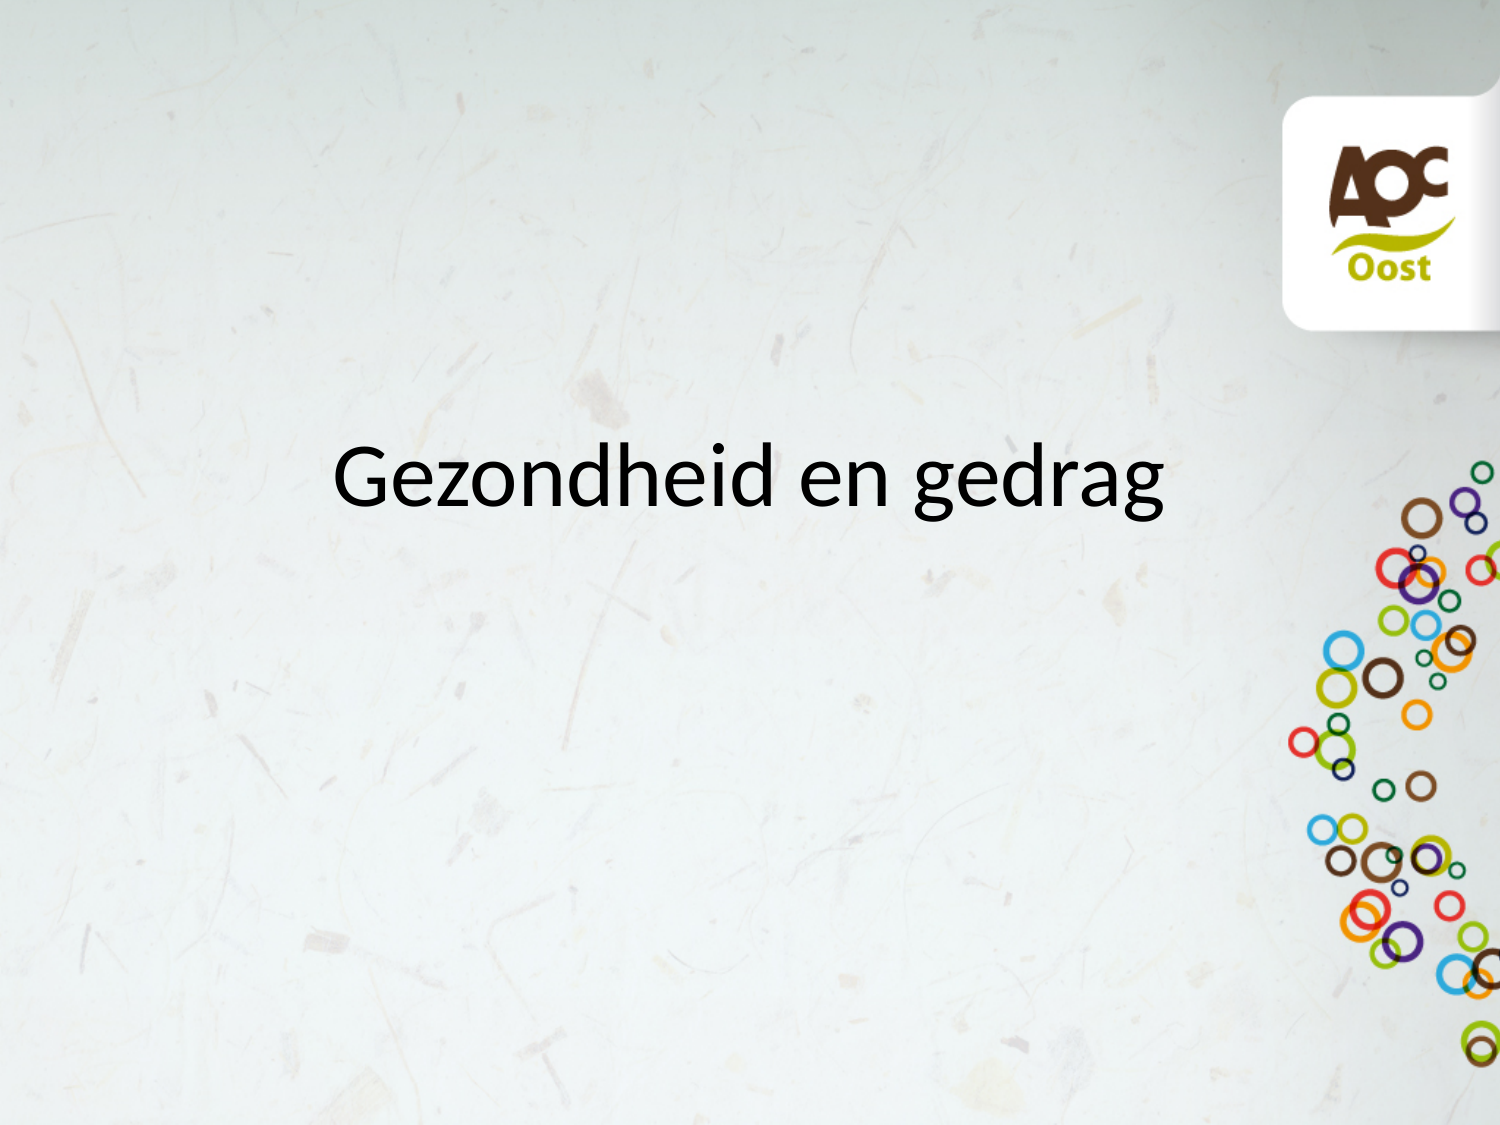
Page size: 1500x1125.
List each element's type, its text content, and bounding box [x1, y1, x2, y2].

picture [0, 0, 1500, 1125]
title Gezondheid en gedrag [112, 349, 1388, 591]
